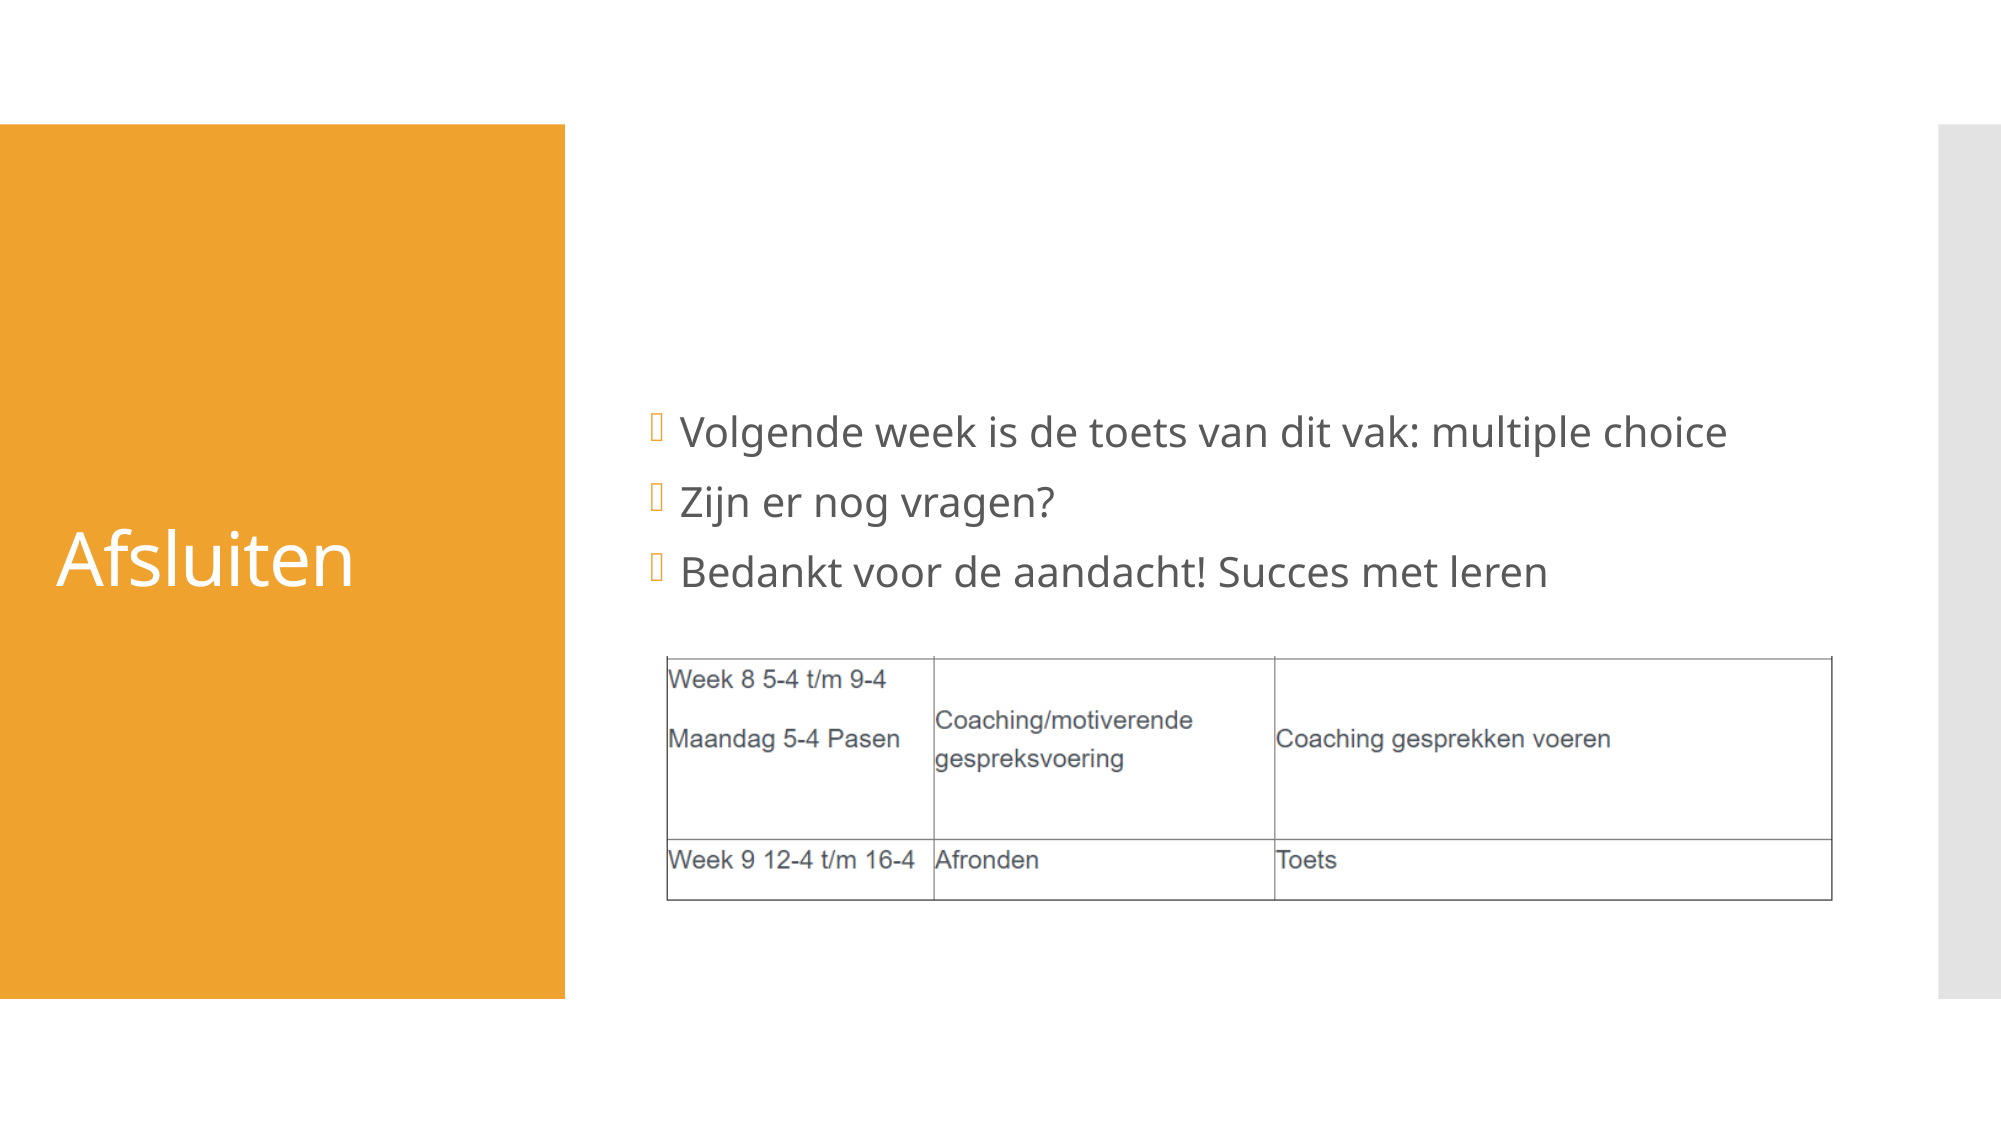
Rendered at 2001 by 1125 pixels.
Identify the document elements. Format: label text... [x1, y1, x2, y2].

picture [651, 656, 1916, 928]
title Afsluiten [41, 184, 525, 940]
list Volgende week is de toets van dit vak: multiple choice Zijn er nog vragen? Bedankt voor de aandacht! Succes met leren [634, 141, 1835, 982]
